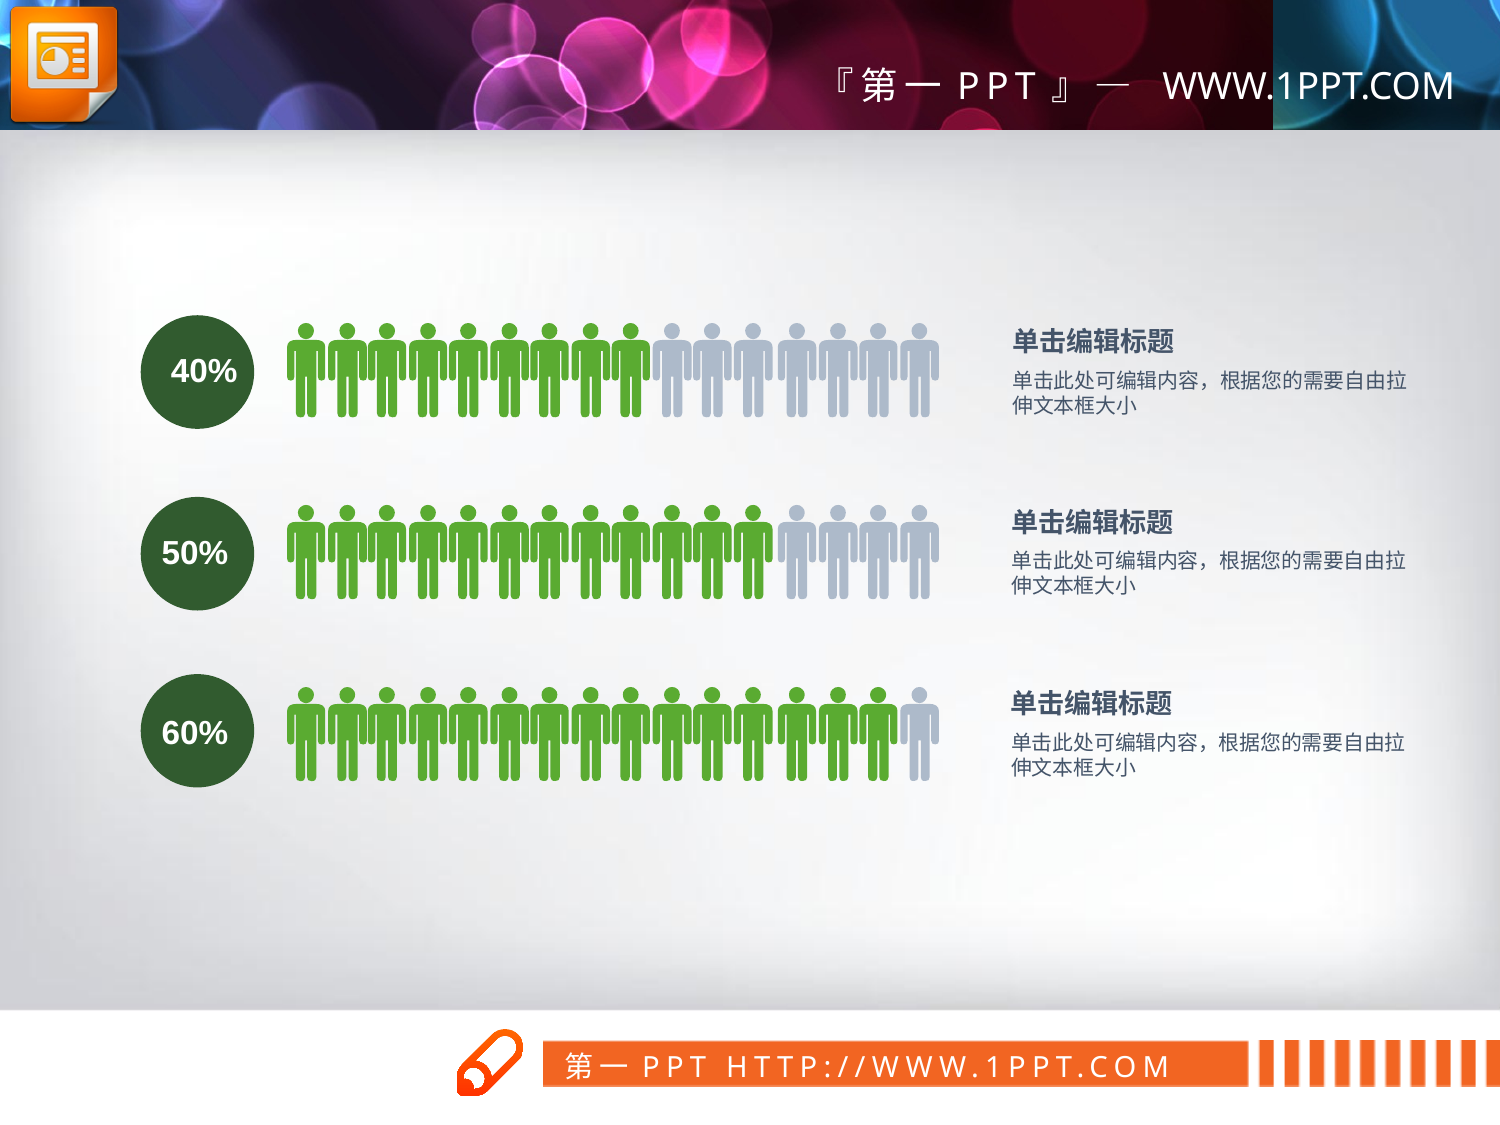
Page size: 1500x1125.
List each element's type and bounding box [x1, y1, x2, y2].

picture [543, 1040, 1500, 1087]
text_box [140, 314, 1422, 430]
text_box [140, 673, 1421, 788]
picture [0, 0, 1500, 1012]
text_box [140, 496, 1421, 611]
